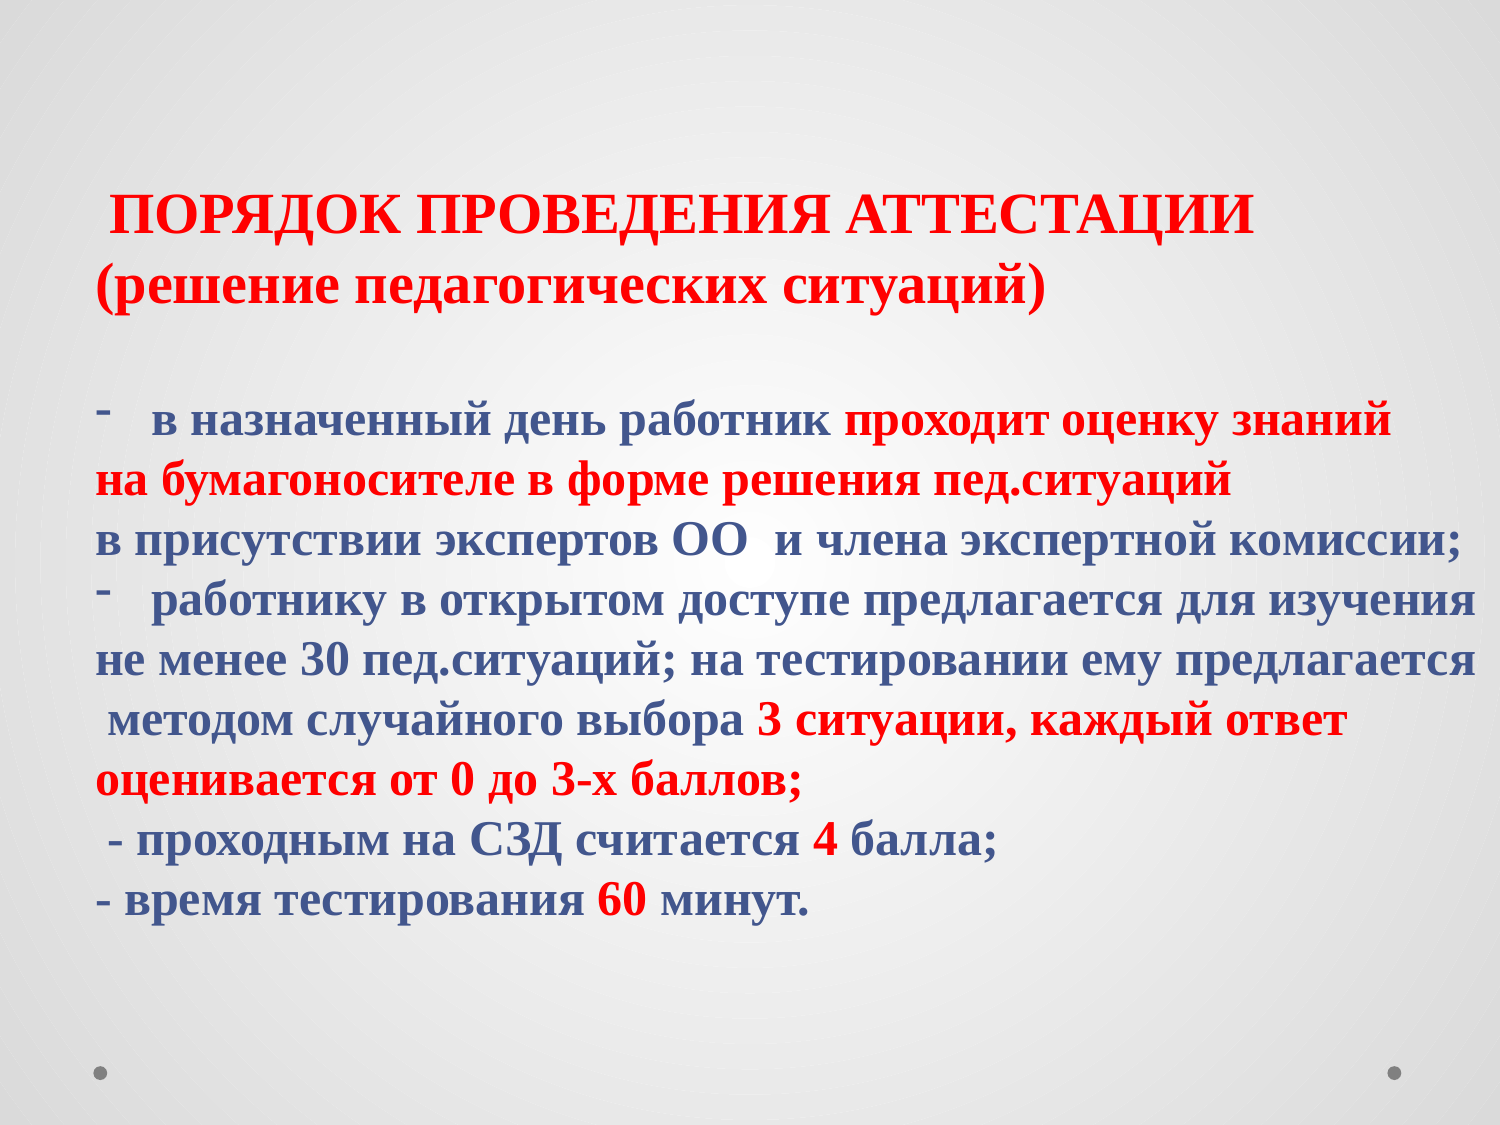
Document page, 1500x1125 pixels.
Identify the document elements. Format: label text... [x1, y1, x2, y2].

text_box ПОРЯДОК ПРОВЕДЕНИЯ АТТЕСТАЦИИ (решение педагогических ситуаций) в назначенный день работник проходит оценку знаний на бумагоносителе в форме решения пед.ситуаций в присутствии экспертов ОО и члена экспертной комиссии; работнику в открытом доступе предлагается для изучения не менее 30 пед.ситуаций; на тестировании ему предлагается методом случайного выбора 3 ситуации, каждый ответ оценивается от 0 до 3-х баллов; - проходным на СЗД считается 4 балла; - время тестирования 60 минут. [29, 31, 1459, 1071]
